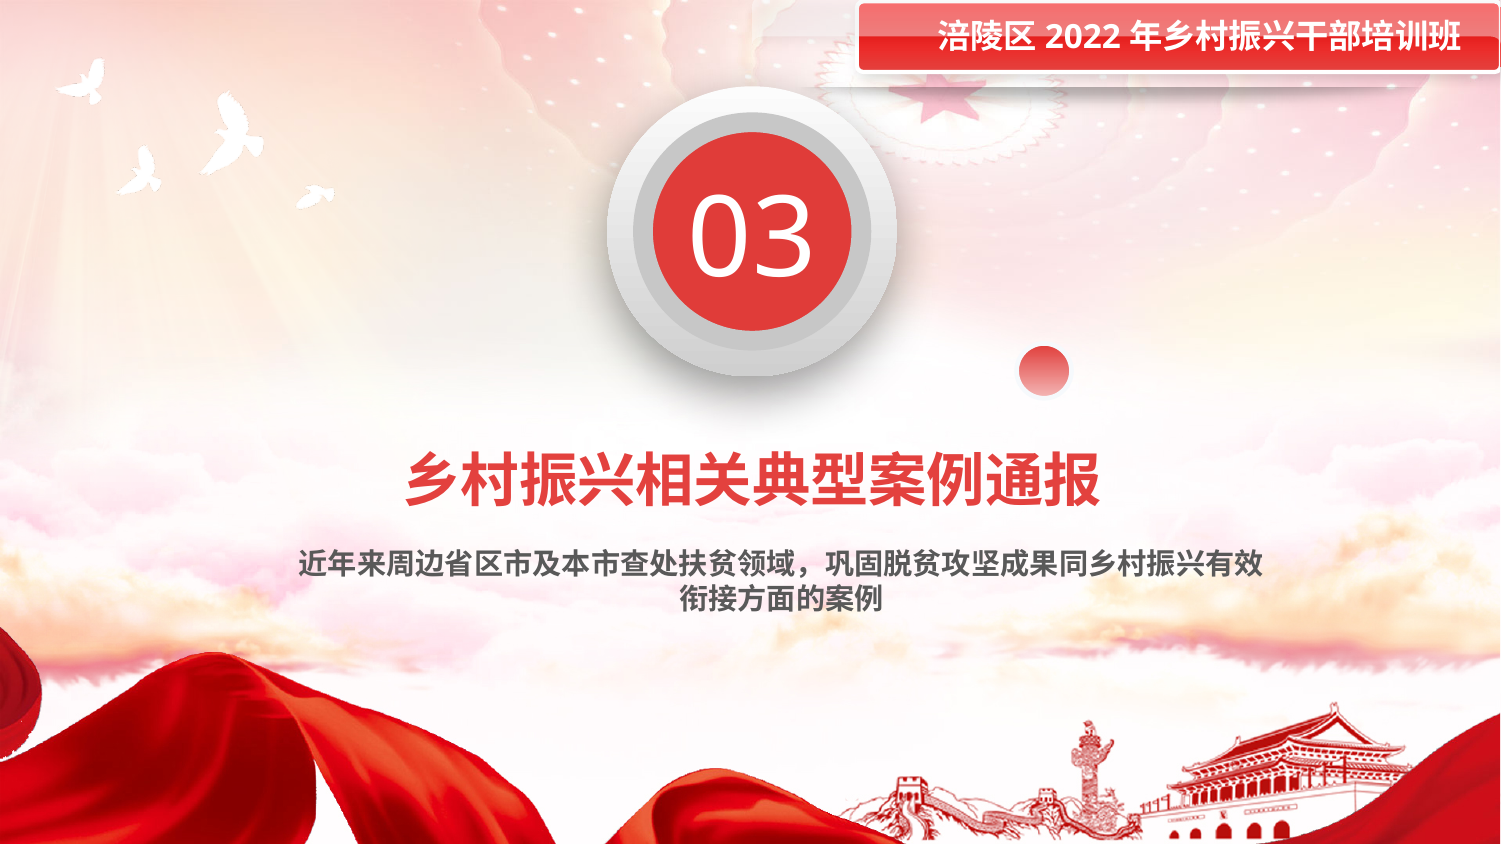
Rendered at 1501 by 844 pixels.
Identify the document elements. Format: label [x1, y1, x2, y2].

text_box [596, 86, 909, 377]
text_box [751, 0, 1501, 120]
picture [0, 0, 1501, 844]
